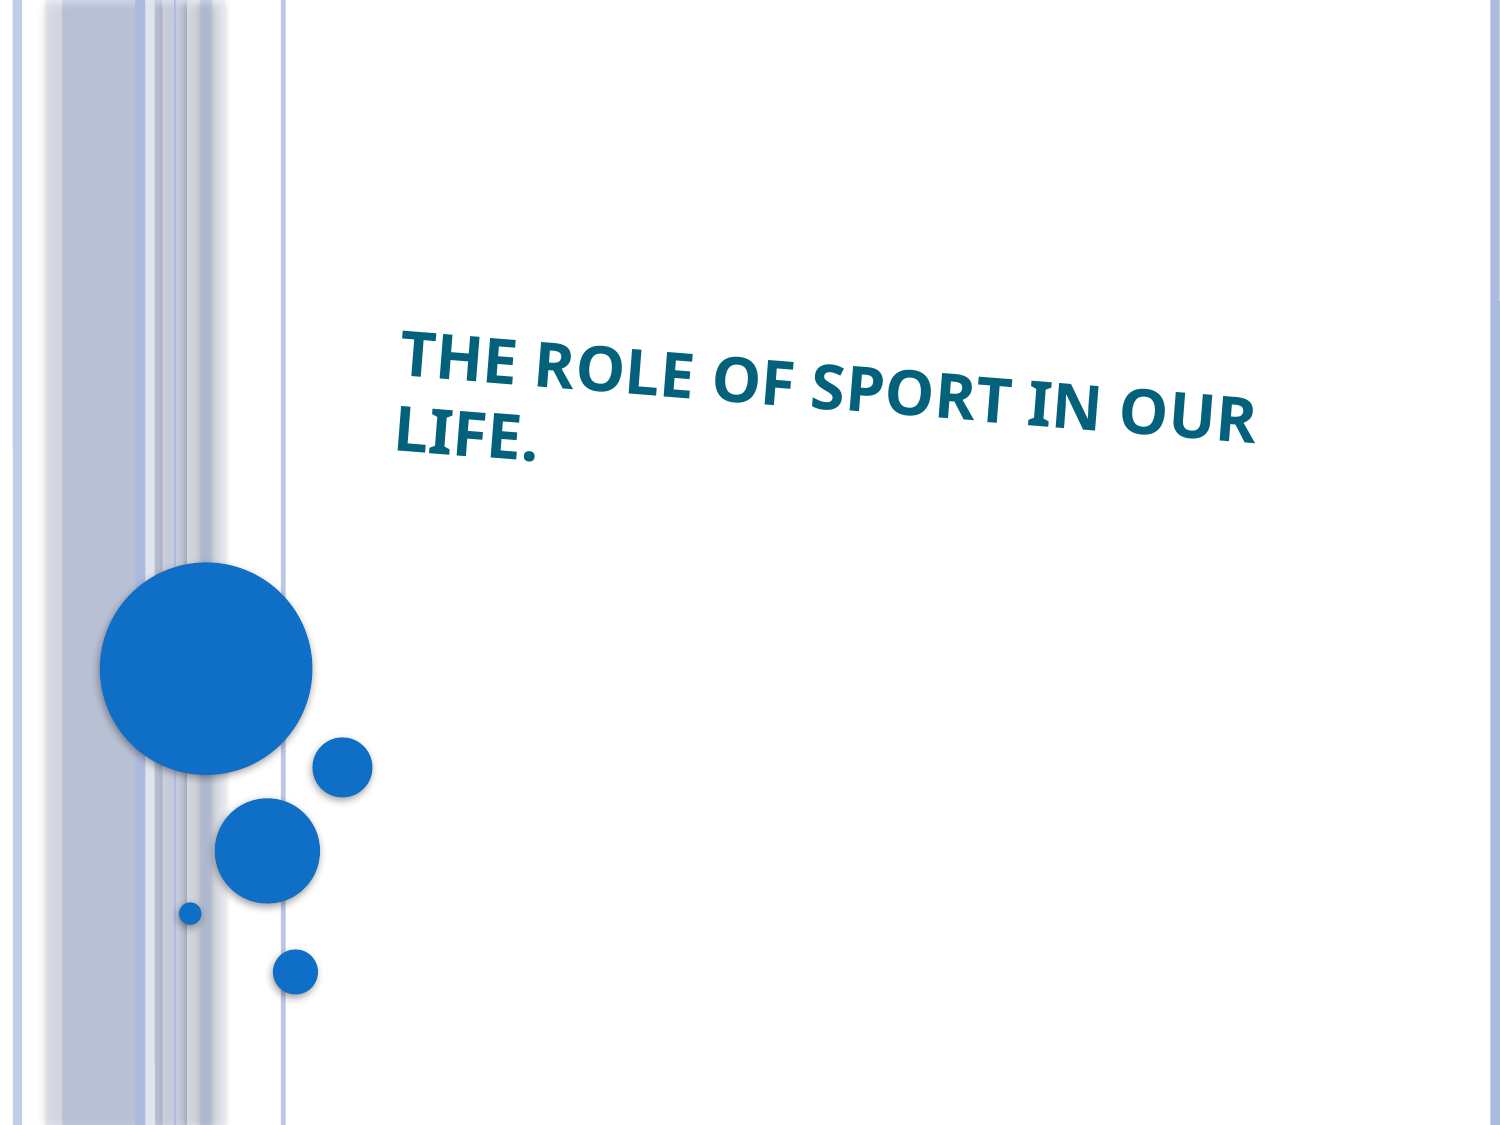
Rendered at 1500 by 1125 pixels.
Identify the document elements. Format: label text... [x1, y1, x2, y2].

title The role of sport in our life. [376, 159, 1410, 550]
